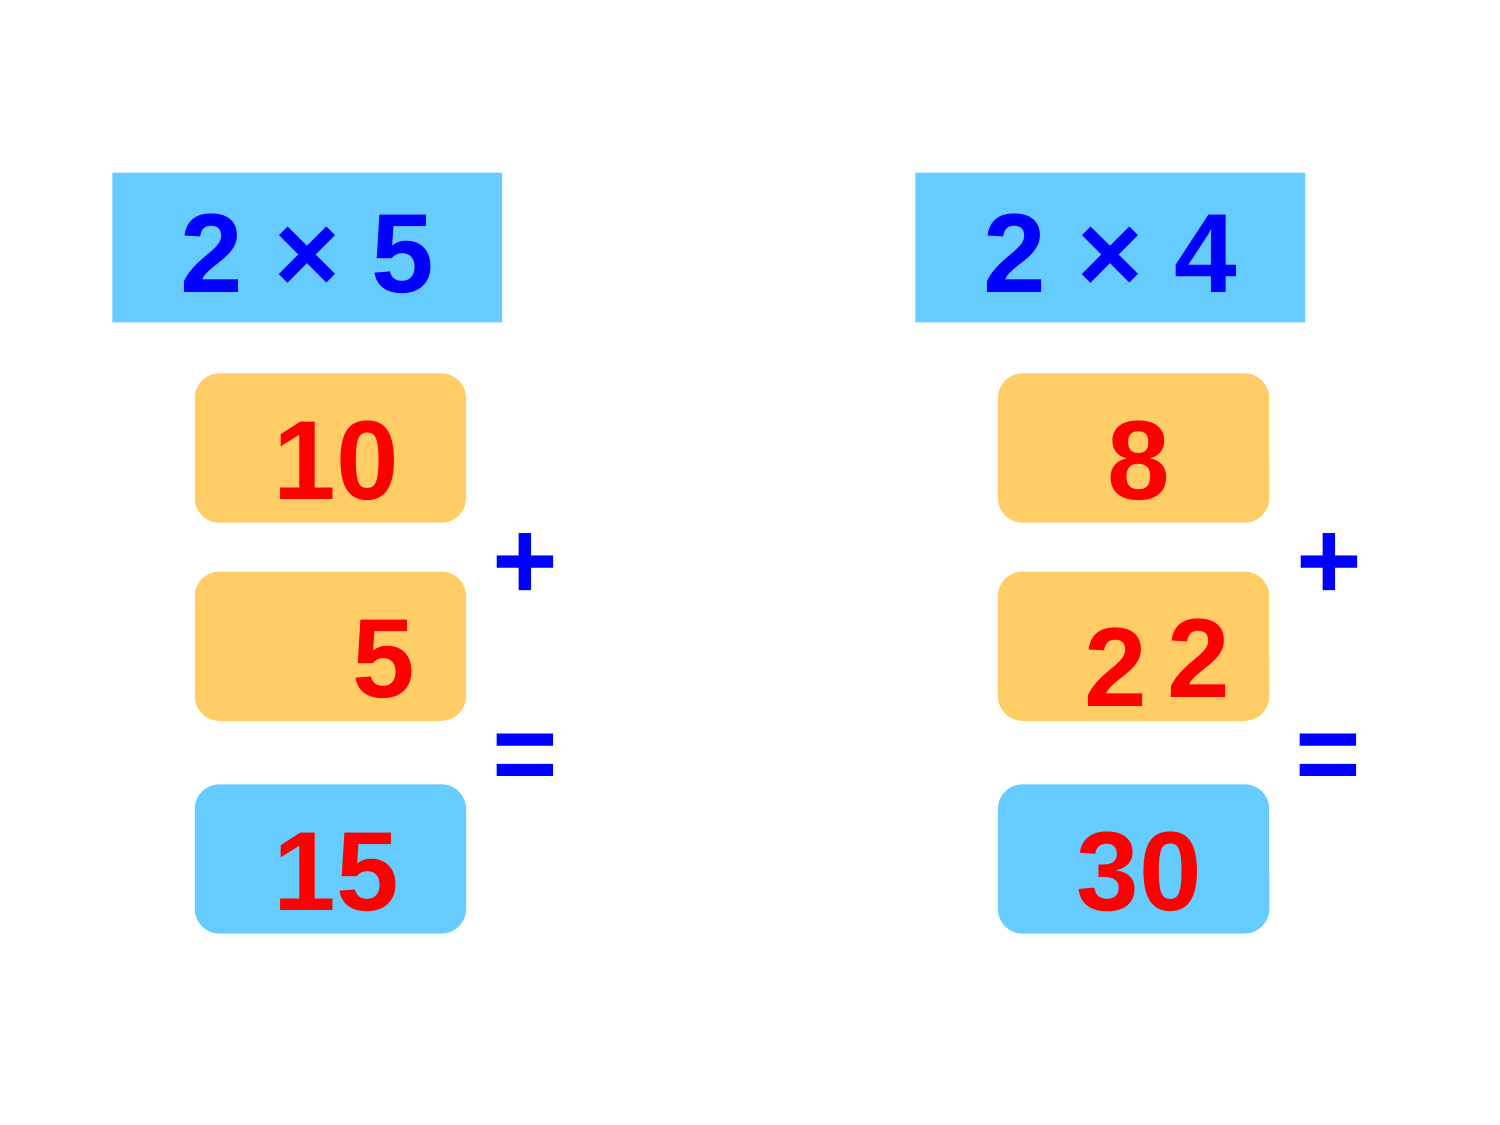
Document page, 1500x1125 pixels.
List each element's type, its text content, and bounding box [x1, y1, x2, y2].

text_box 2 [1068, 586, 1163, 736]
text_box [194, 571, 467, 721]
text_box + [466, 479, 585, 630]
text_box 30 [1032, 790, 1246, 941]
text_box [997, 784, 1270, 934]
text_box 2 × 5 [112, 172, 503, 323]
text_box 2 × 4 [915, 172, 1306, 323]
text_box [194, 373, 467, 523]
text_box 10 [229, 379, 443, 530]
text_box 5 [336, 577, 431, 728]
text_box [194, 784, 467, 934]
text_box 8 [1032, 379, 1246, 530]
text_box + [1269, 479, 1388, 630]
text_box 15 [229, 790, 443, 941]
text_box [997, 571, 1270, 721]
text_box = [1269, 672, 1388, 823]
text_box [997, 373, 1270, 523]
text_box 2 [1151, 577, 1246, 728]
text_box = [466, 672, 585, 823]
